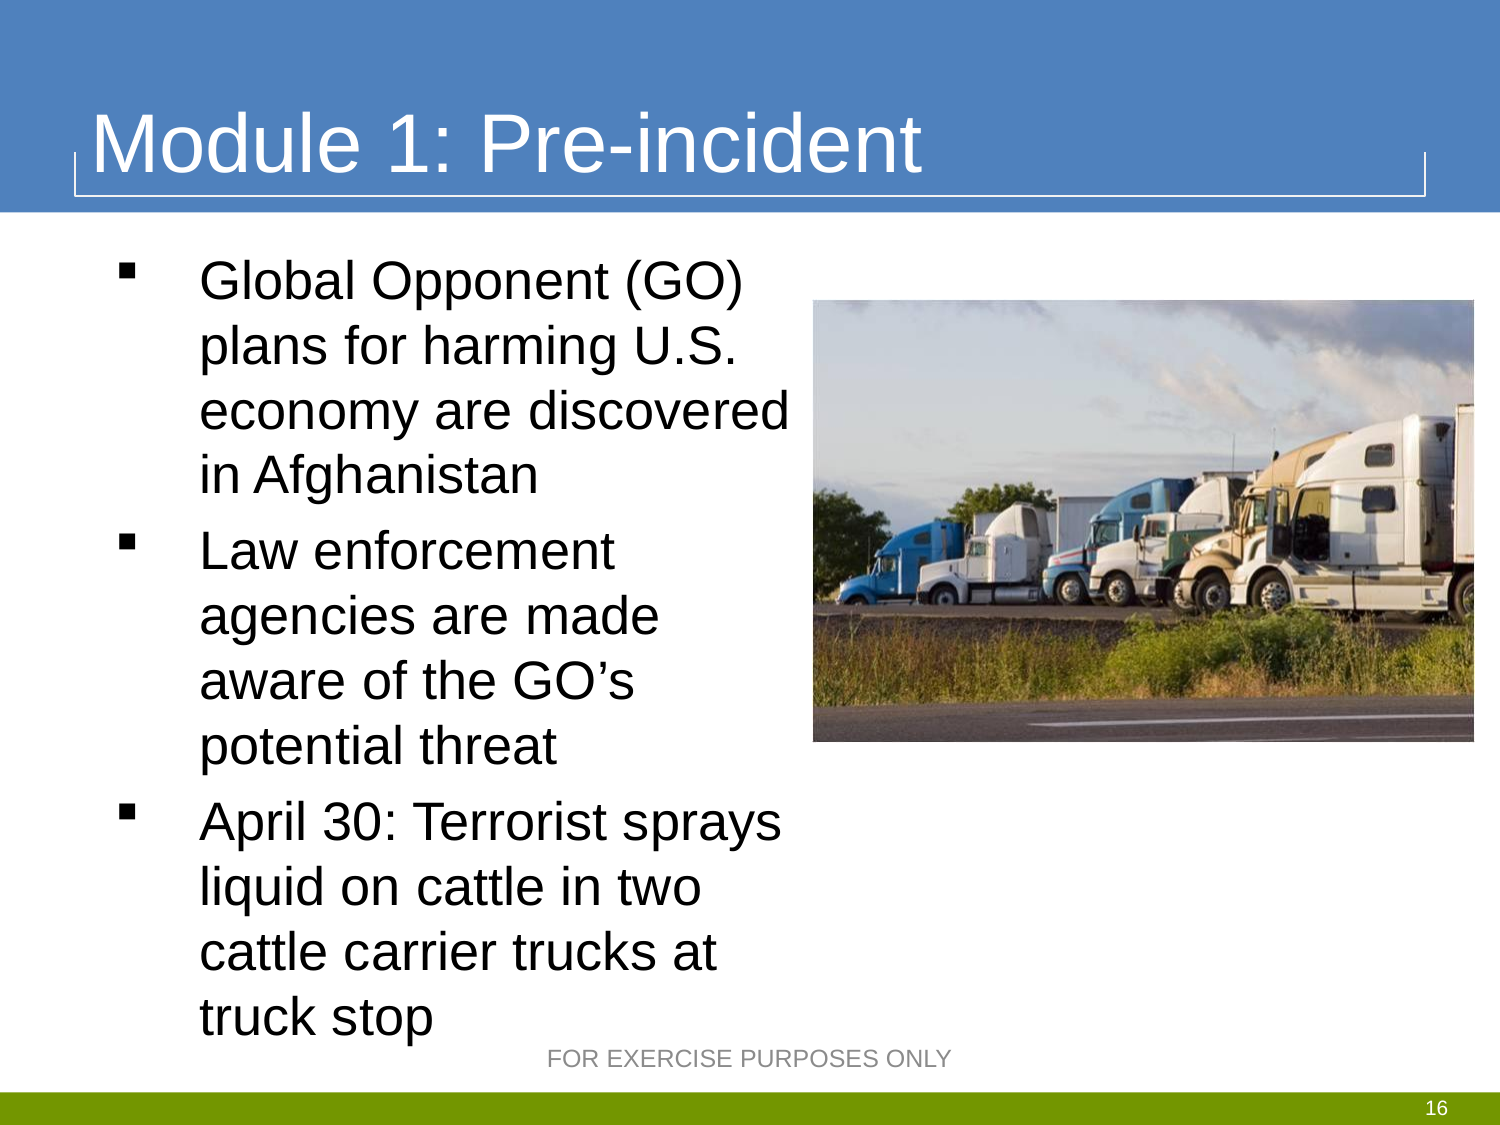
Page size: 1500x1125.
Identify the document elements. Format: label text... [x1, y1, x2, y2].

list Global Opponent (GO) plans for harming U.S. economy are discovered in Afghanistan Law enforcement agencies are made aware of the GO’s potential threat April 30: Terrorist sprays liquid on cattle in two cattle carrier trucks at truck stop [24, 237, 826, 1001]
picture [812, 299, 1476, 743]
footer FOR EXERCISE PURPOSES ONLY [512, 1042, 988, 1103]
title Module 1: Pre-incident [74, 44, 1426, 233]
